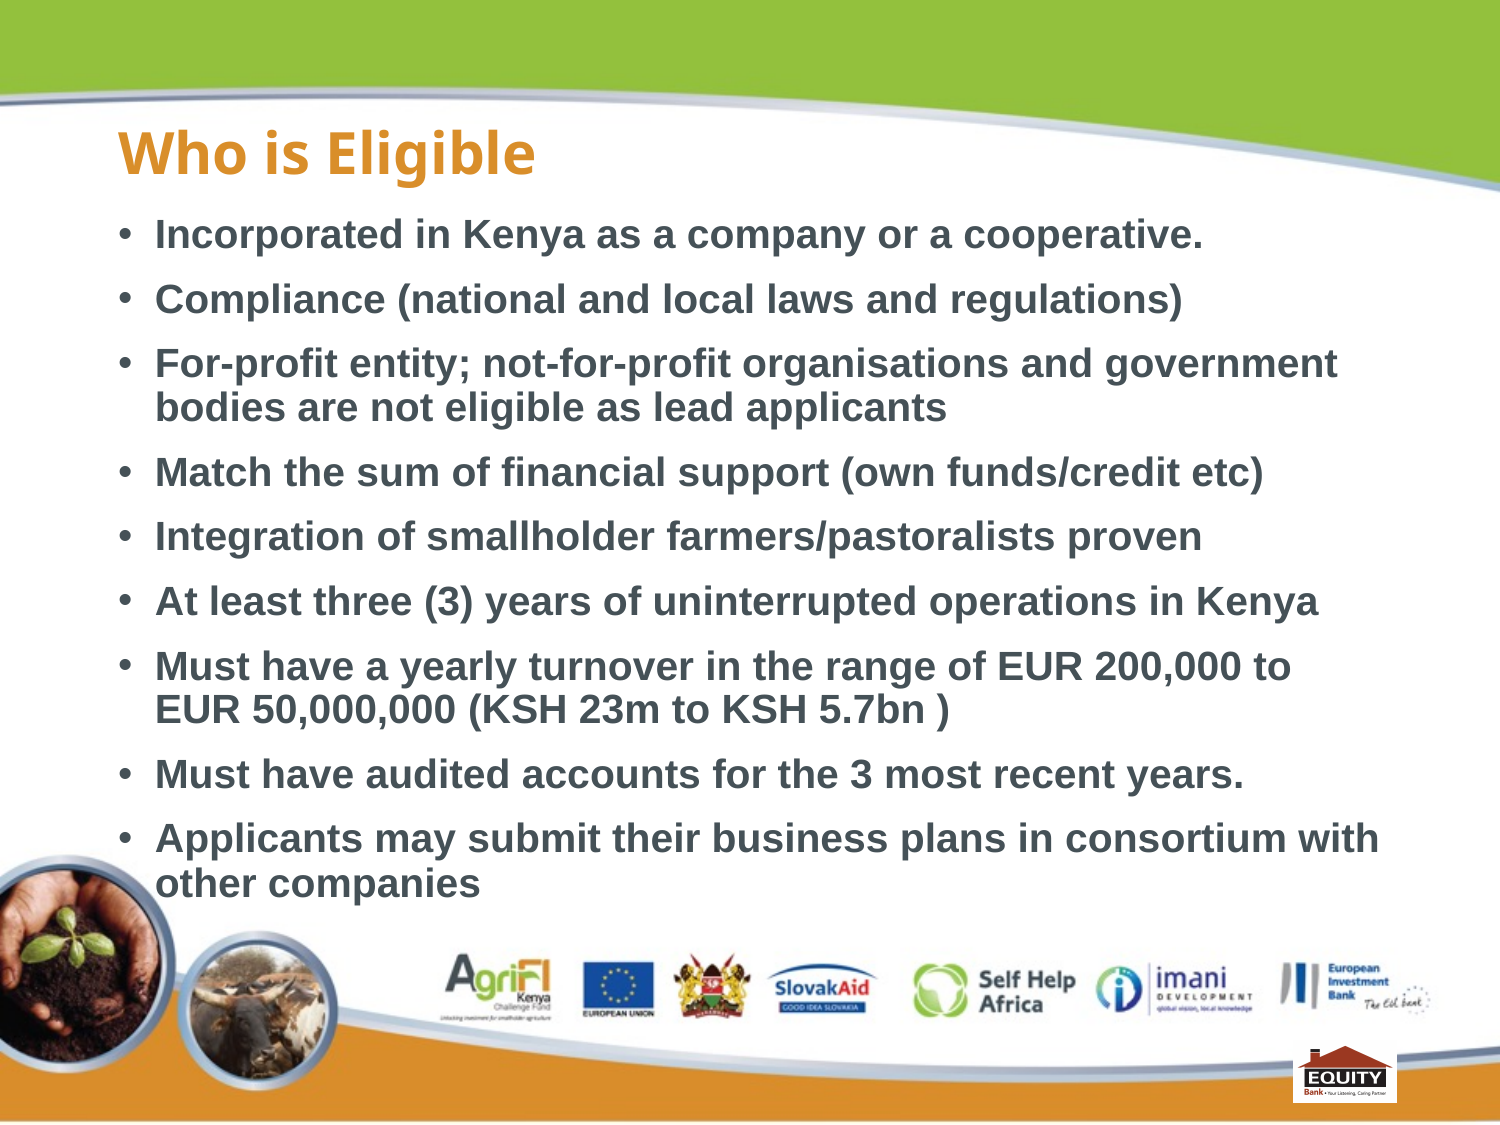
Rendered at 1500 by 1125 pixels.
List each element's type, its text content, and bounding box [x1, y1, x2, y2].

list Incorporated in Kenya as a company or a cooperative. Compliance (national and local laws and regulations) For-profit entity; not-for-profit organisations and government bodies are not eligible as lead applicants Match the sum of financial support (own funds/credit etc) Integration of smallholder farmers/pastoralists proven At least three (3) years of uninterrupted operations in Kenya Must have a yearly turnover in the range of EUR 200,000 to EUR 50,000,000 (KSH 23m to KSH 5.7bn ) Must have audited accounts for the 3 most recent years. Applicants may submit their business plans in consortium with other companies [103, 206, 1397, 919]
title Who is Eligible [103, 105, 1397, 206]
picture [0, 0, 1500, 1125]
